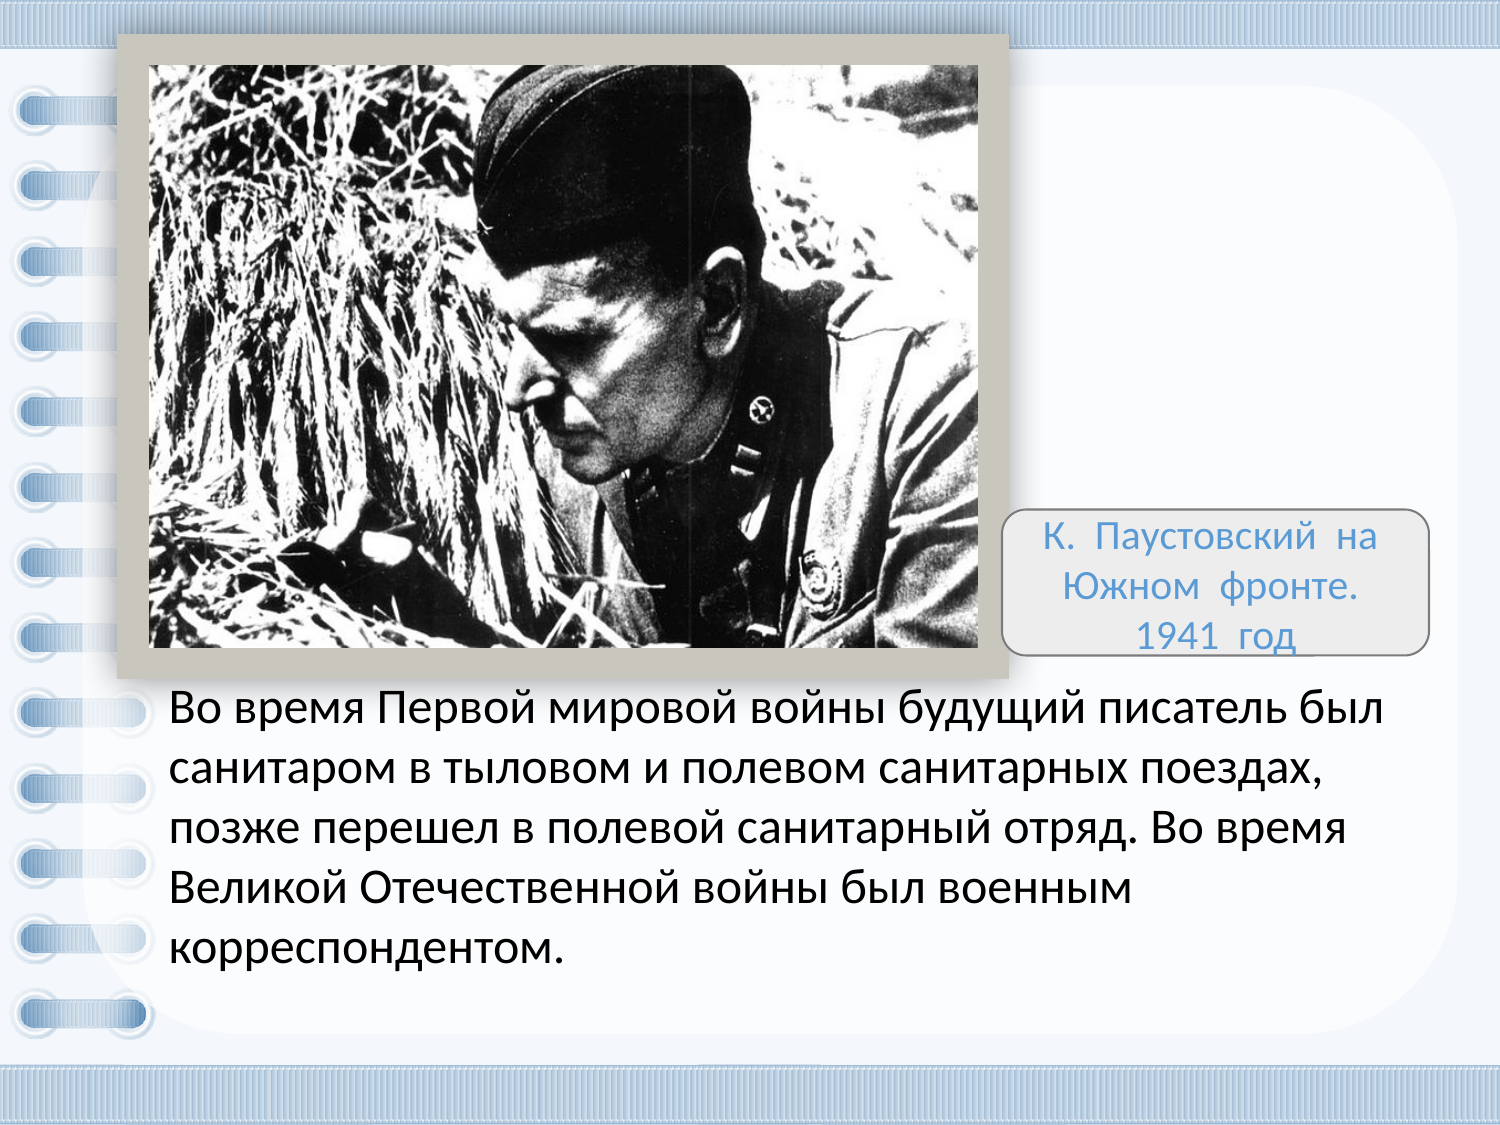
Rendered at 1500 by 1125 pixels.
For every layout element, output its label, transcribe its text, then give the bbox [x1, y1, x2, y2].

picture [148, 64, 978, 648]
text_box К. Паустовский на Южном фронте. 1941 год [1000, 508, 1431, 657]
text_box Во время Первой мировой войны будущий писатель был санитаром в тыловом и полевом санитарных поездах, позже перешел в полевой санитарный отряд. Во время Великой Отечественной войны был военным корреспондентом. [153, 665, 1467, 1041]
